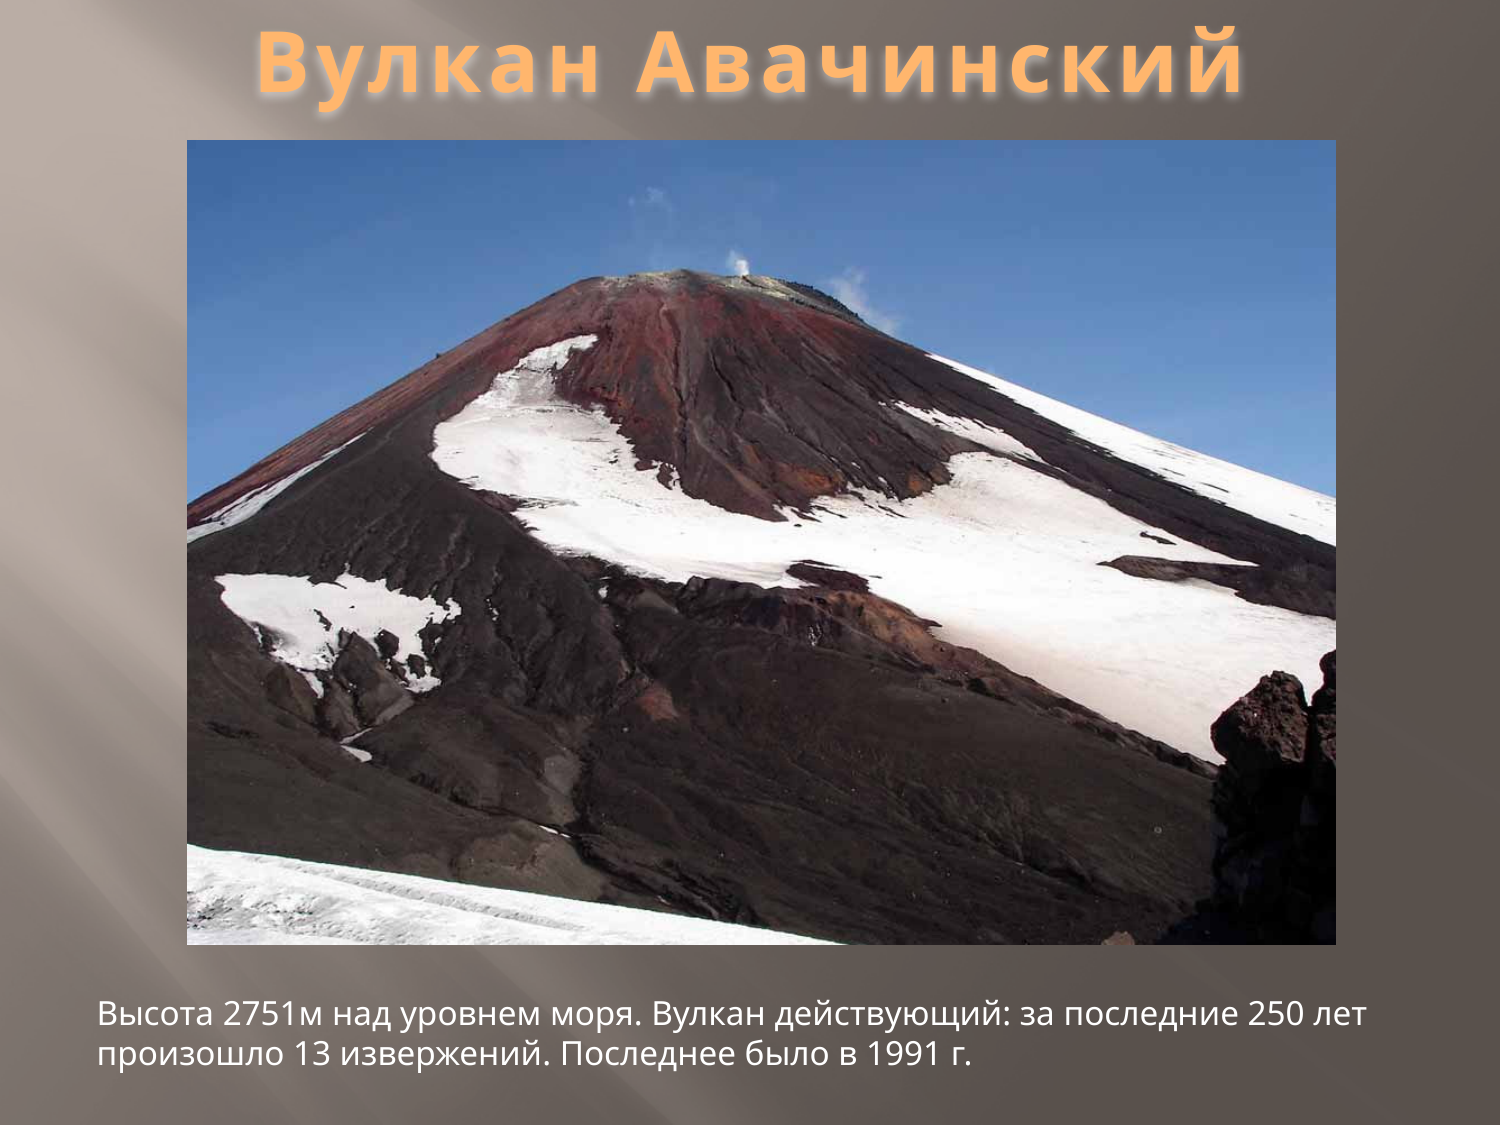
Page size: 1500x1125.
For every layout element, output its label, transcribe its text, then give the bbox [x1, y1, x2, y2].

text_box Высота 2751м над уровнем моря. Вулкан действующий: за последние 250 лет произошло 13 извержений. Последнее было в 1991 г. [81, 984, 1407, 1079]
title Вулкан Авачинский [0, 0, 1500, 118]
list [187, 140, 1337, 945]
